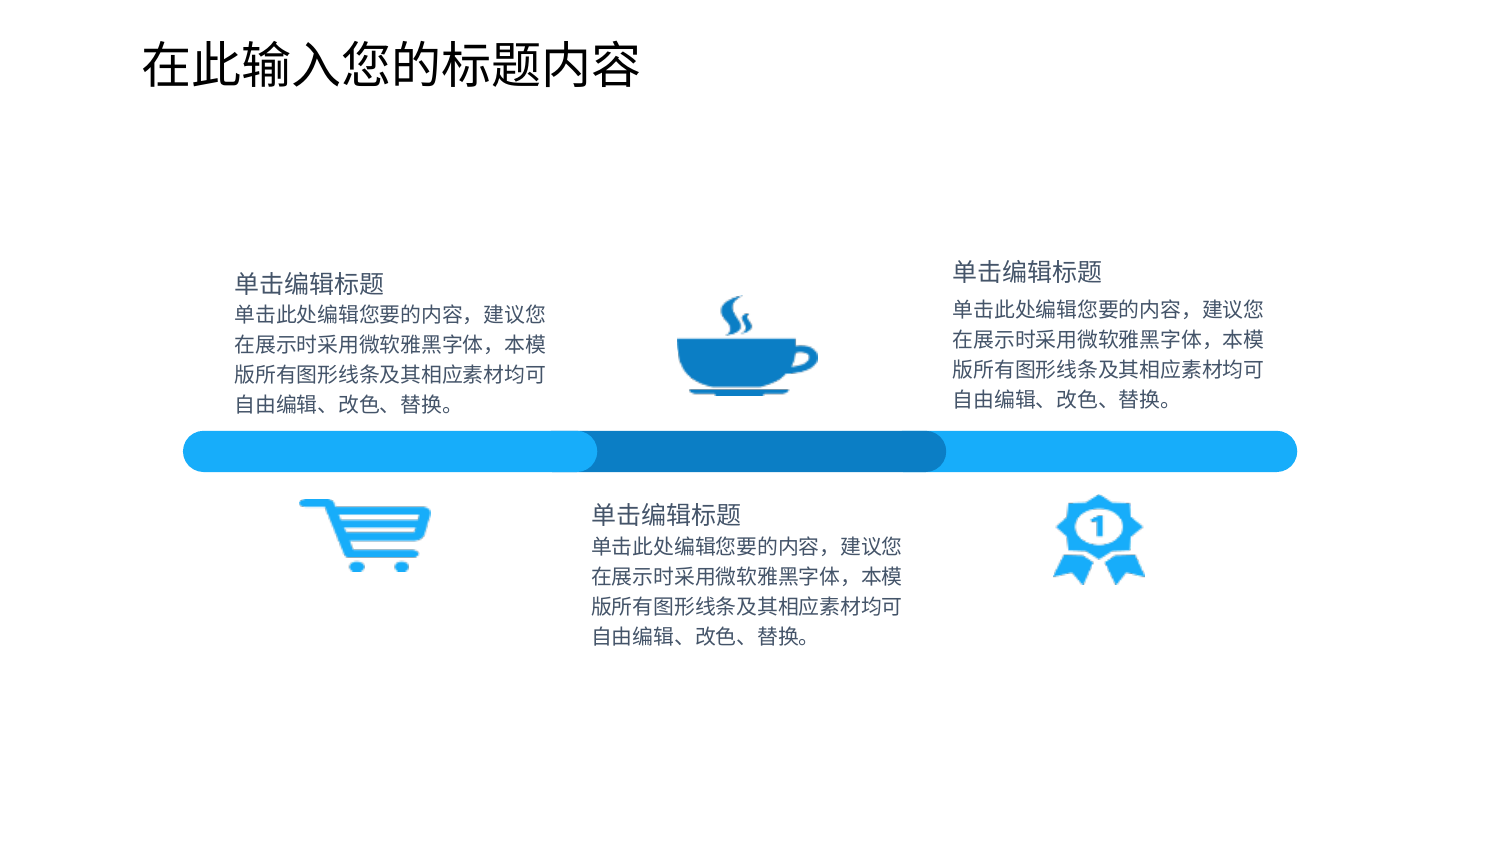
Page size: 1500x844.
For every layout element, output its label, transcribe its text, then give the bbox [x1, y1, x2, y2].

picture [298, 499, 431, 572]
text_box [577, 430, 947, 473]
text_box [926, 430, 1298, 473]
text_box [182, 430, 598, 473]
picture [1052, 494, 1146, 585]
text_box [590, 499, 910, 651]
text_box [234, 268, 554, 419]
picture [676, 295, 818, 396]
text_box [952, 256, 1272, 414]
text_box 在此输入您的标题内容 [125, 26, 740, 102]
